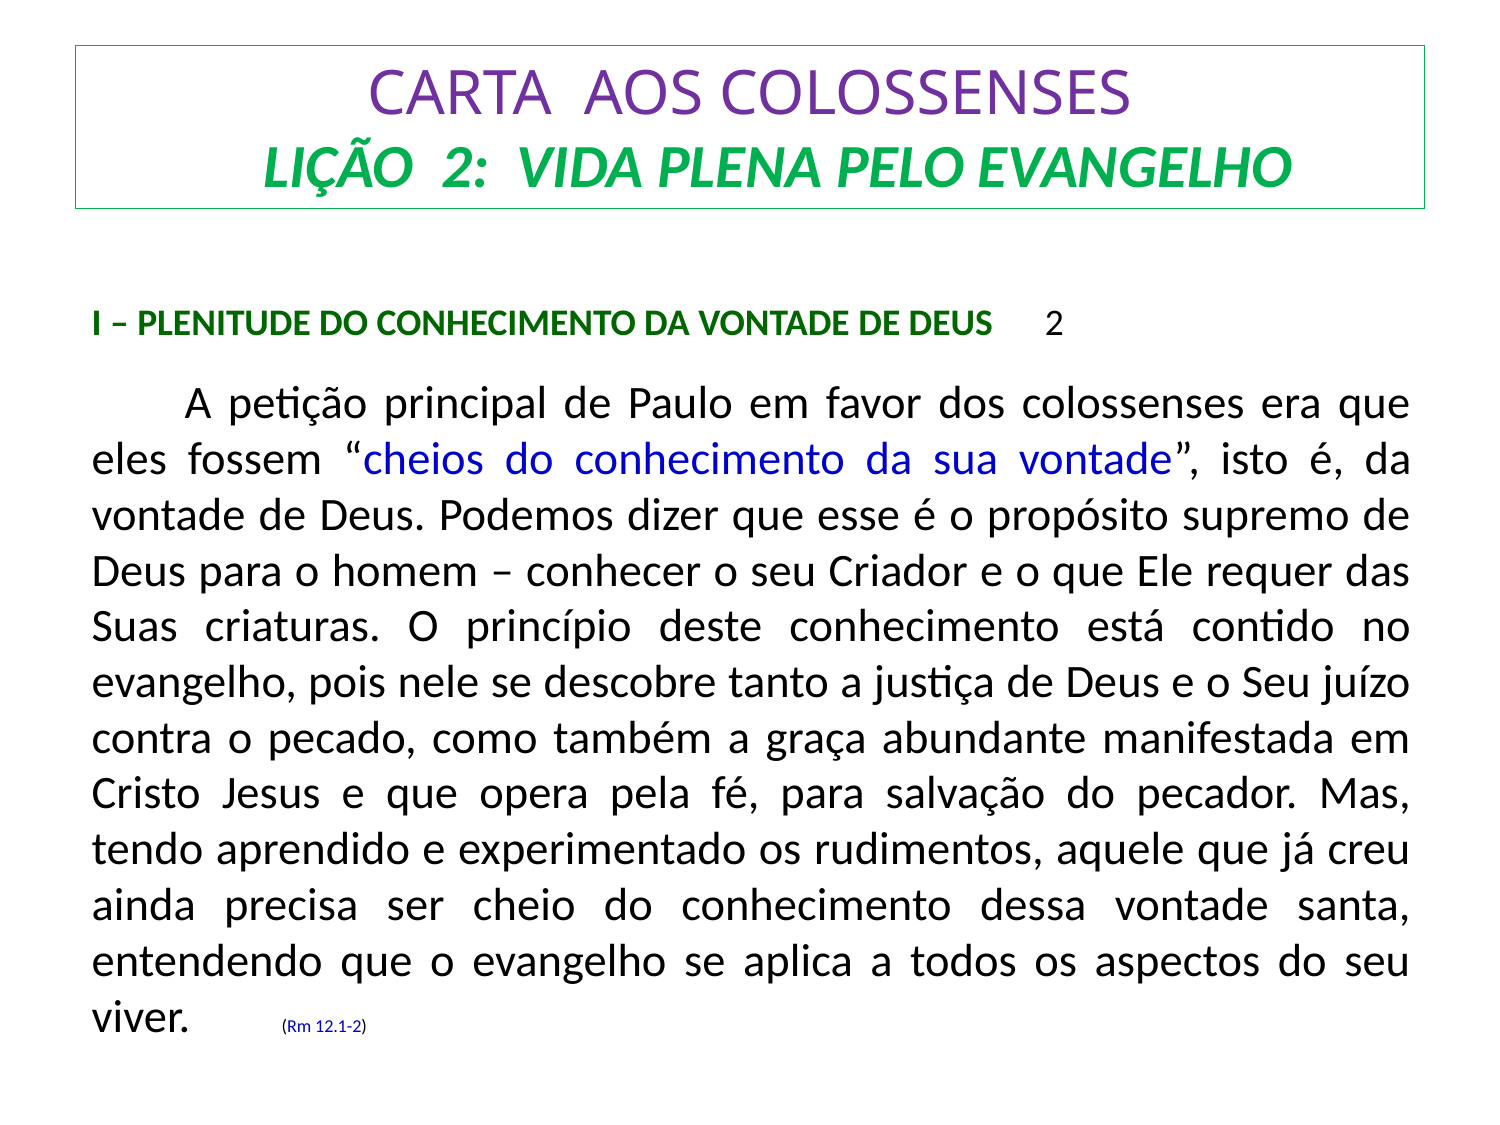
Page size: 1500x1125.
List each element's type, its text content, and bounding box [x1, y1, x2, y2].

list I – PLENITUDE DO CONHECIMENTO DA VONTADE DE DEUS 2 A petição principal de Paulo em favor dos colossenses era que eles fossem “cheios do conhecimento da sua vontade”, isto é, da vontade de Deus. Podemos dizer que esse é o propósito supremo de Deus para o homem – conhecer o seu Criador e o que Ele requer das Suas criaturas. O princípio deste conhecimento está contido no evangelho, pois nele se descobre tanto a justiça de Deus e o Seu juízo contra o pecado, como também a graça abundante manifestada em Cristo Jesus e que opera pela fé, para salvação do pecador. Mas, tendo aprendido e experimentado os rudimentos, aquele que já creu ainda precisa ser cheio do conhecimento dessa vontade santa, entendendo que o evangelho se aplica a todos os aspectos do seu viver. (Rm 12.1-2) [76, 290, 1427, 1059]
title CARTA AOS COLOSSENSES LIÇÃO 2: VIDA PLENA PELO EVANGELHO [75, 45, 1425, 209]
